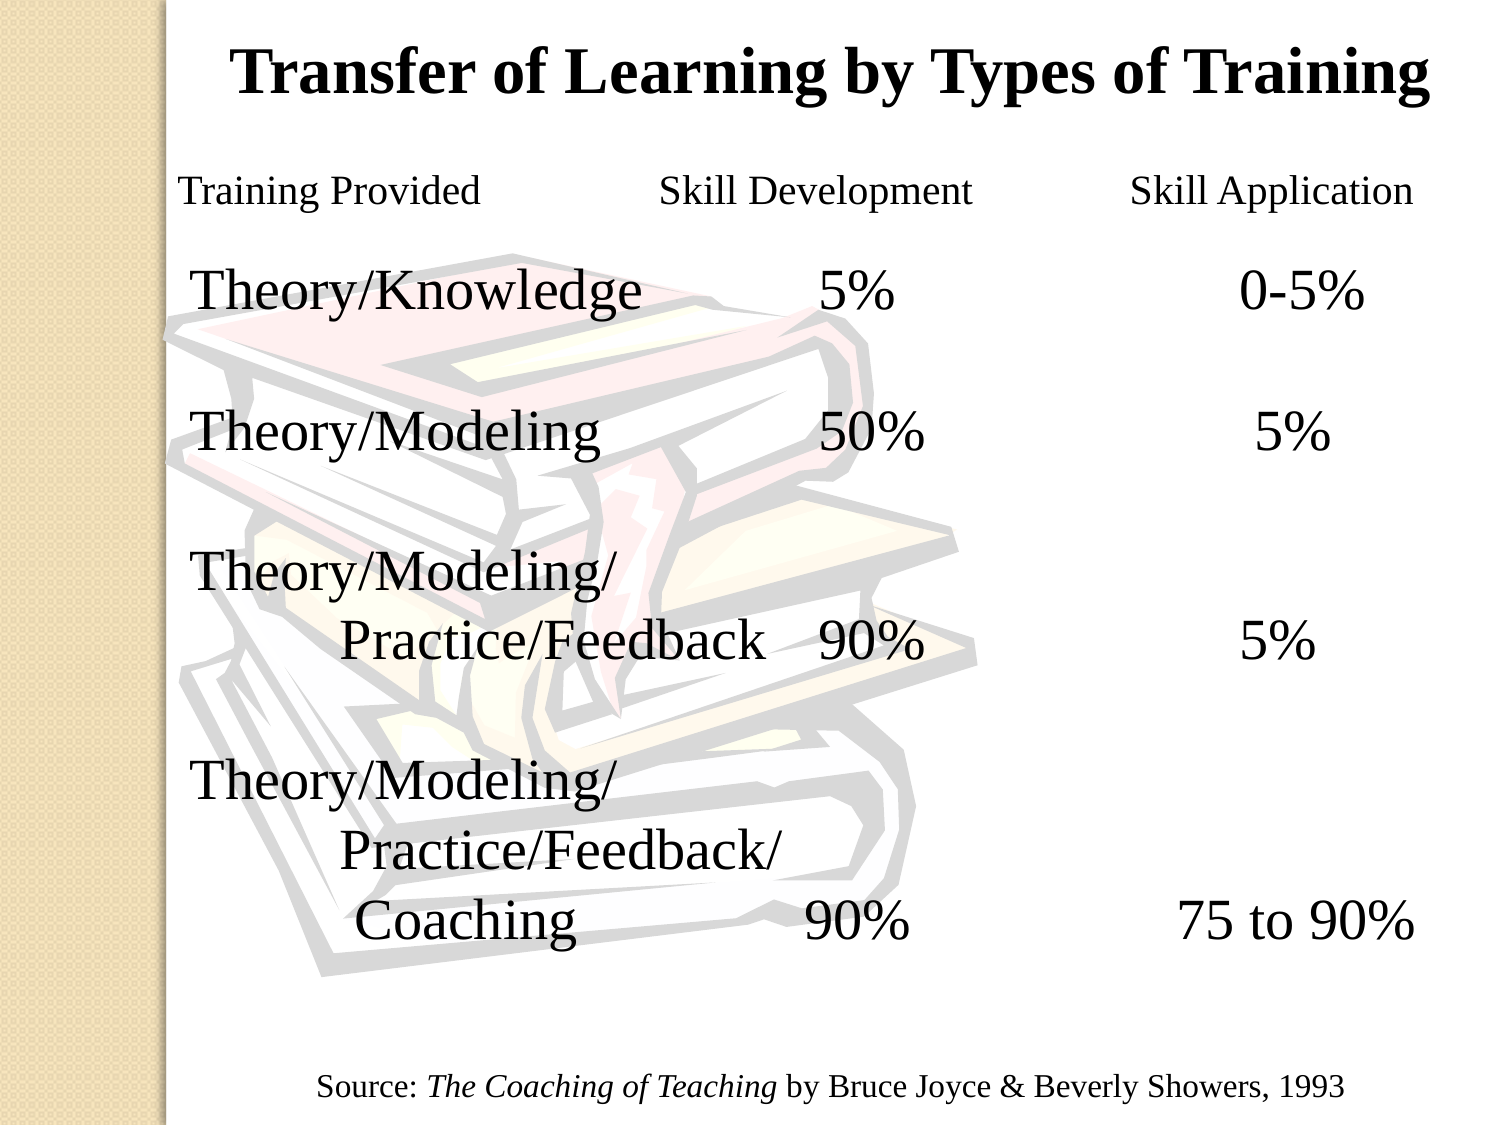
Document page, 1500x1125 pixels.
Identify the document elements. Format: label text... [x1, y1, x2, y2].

picture [162, 248, 1038, 1013]
text_box Training Provided Skill Development Skill Application [162, 155, 1500, 221]
text_box Source: The Coaching of Teaching by Bruce Joyce & Beverly Showers, 1993 [162, 1056, 1500, 1112]
text_box Theory/Knowledge 5% 0-5% Theory/Modeling 50% 5% Theory/Modeling/ Practice/Feedback 90% 5% Theory/Modeling/ Practice/Feedback/ Coaching 90% 75 to 90% [174, 244, 1475, 1056]
text_box Transfer of Learning by Types of Training [162, 19, 1500, 115]
